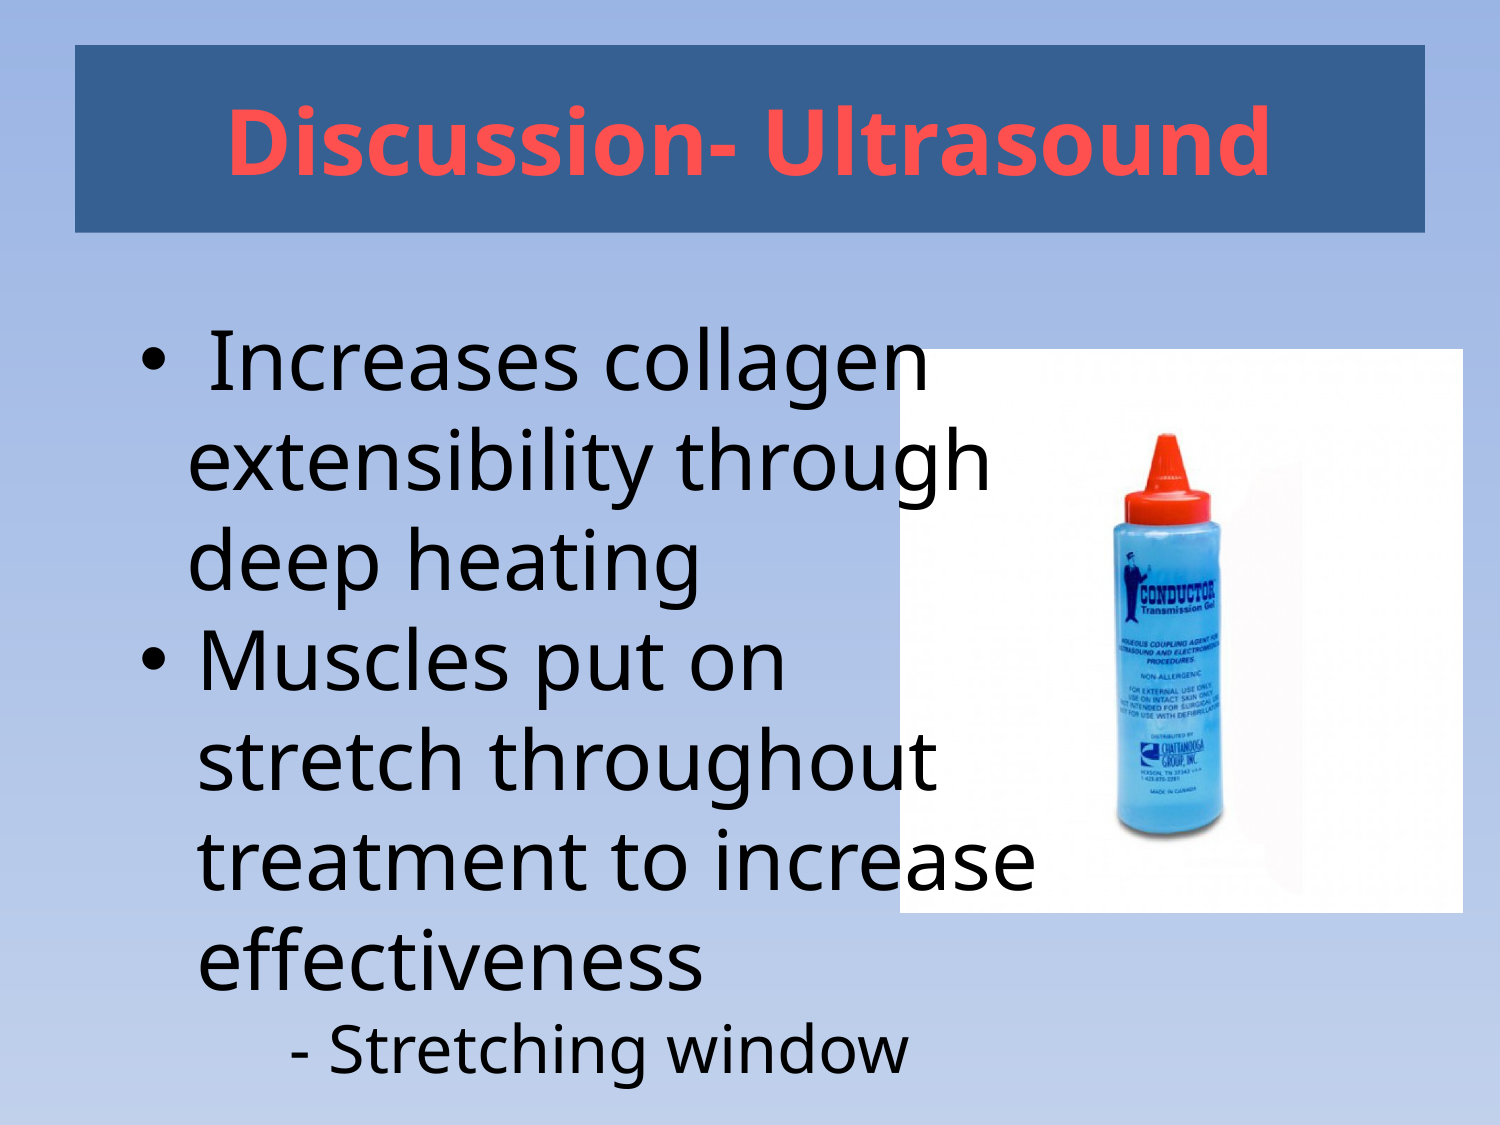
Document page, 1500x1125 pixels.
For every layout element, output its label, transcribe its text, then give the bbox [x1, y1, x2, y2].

title Discussion- Ultrasound [75, 45, 1425, 233]
picture [899, 349, 1463, 913]
text_box Increases collagen extensibility through deep heating Muscles put on stretch throughout treatment to increase effectiveness - Stretching window [125, 299, 1075, 1125]
